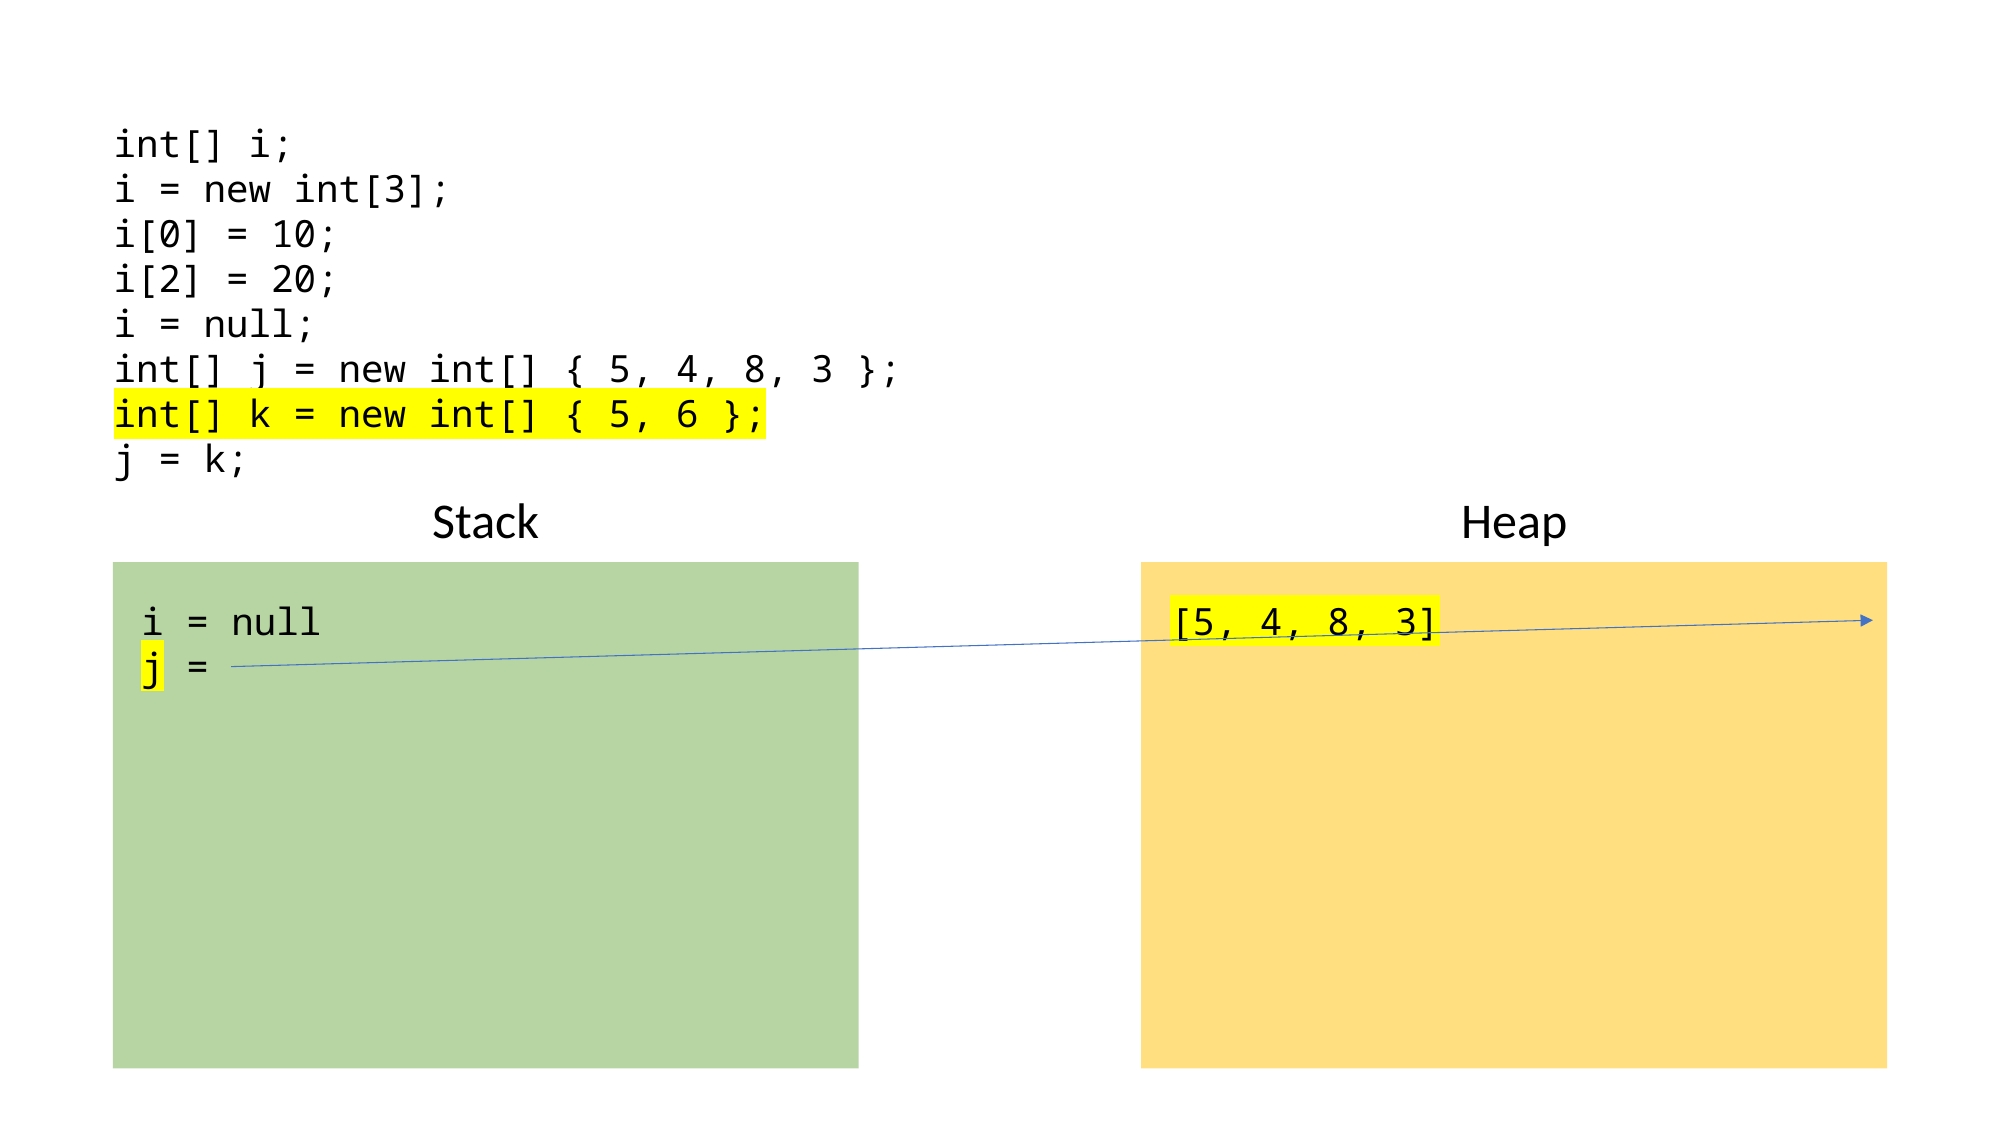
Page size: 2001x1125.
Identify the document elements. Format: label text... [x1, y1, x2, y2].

text_box [5, 4, 8, 3] [1155, 590, 1873, 639]
text_box [112, 562, 859, 1069]
text_box Heap [1141, 481, 1888, 557]
text_box i = null j = [126, 590, 845, 696]
text_box Stack [112, 481, 859, 557]
text_box int[] i; i = new int[3]; i[0] = 10; i[2] = 20; i = null; int[] j = new int[] { 5, 4, 8, 3 }; int[] k = new int[] { 5, 6 }; j = k; [99, 112, 1923, 488]
text_box [5, 4, 8, 3] [1156, 621, 1873, 651]
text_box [231, 620, 1156, 667]
text_box [1141, 562, 1888, 1069]
